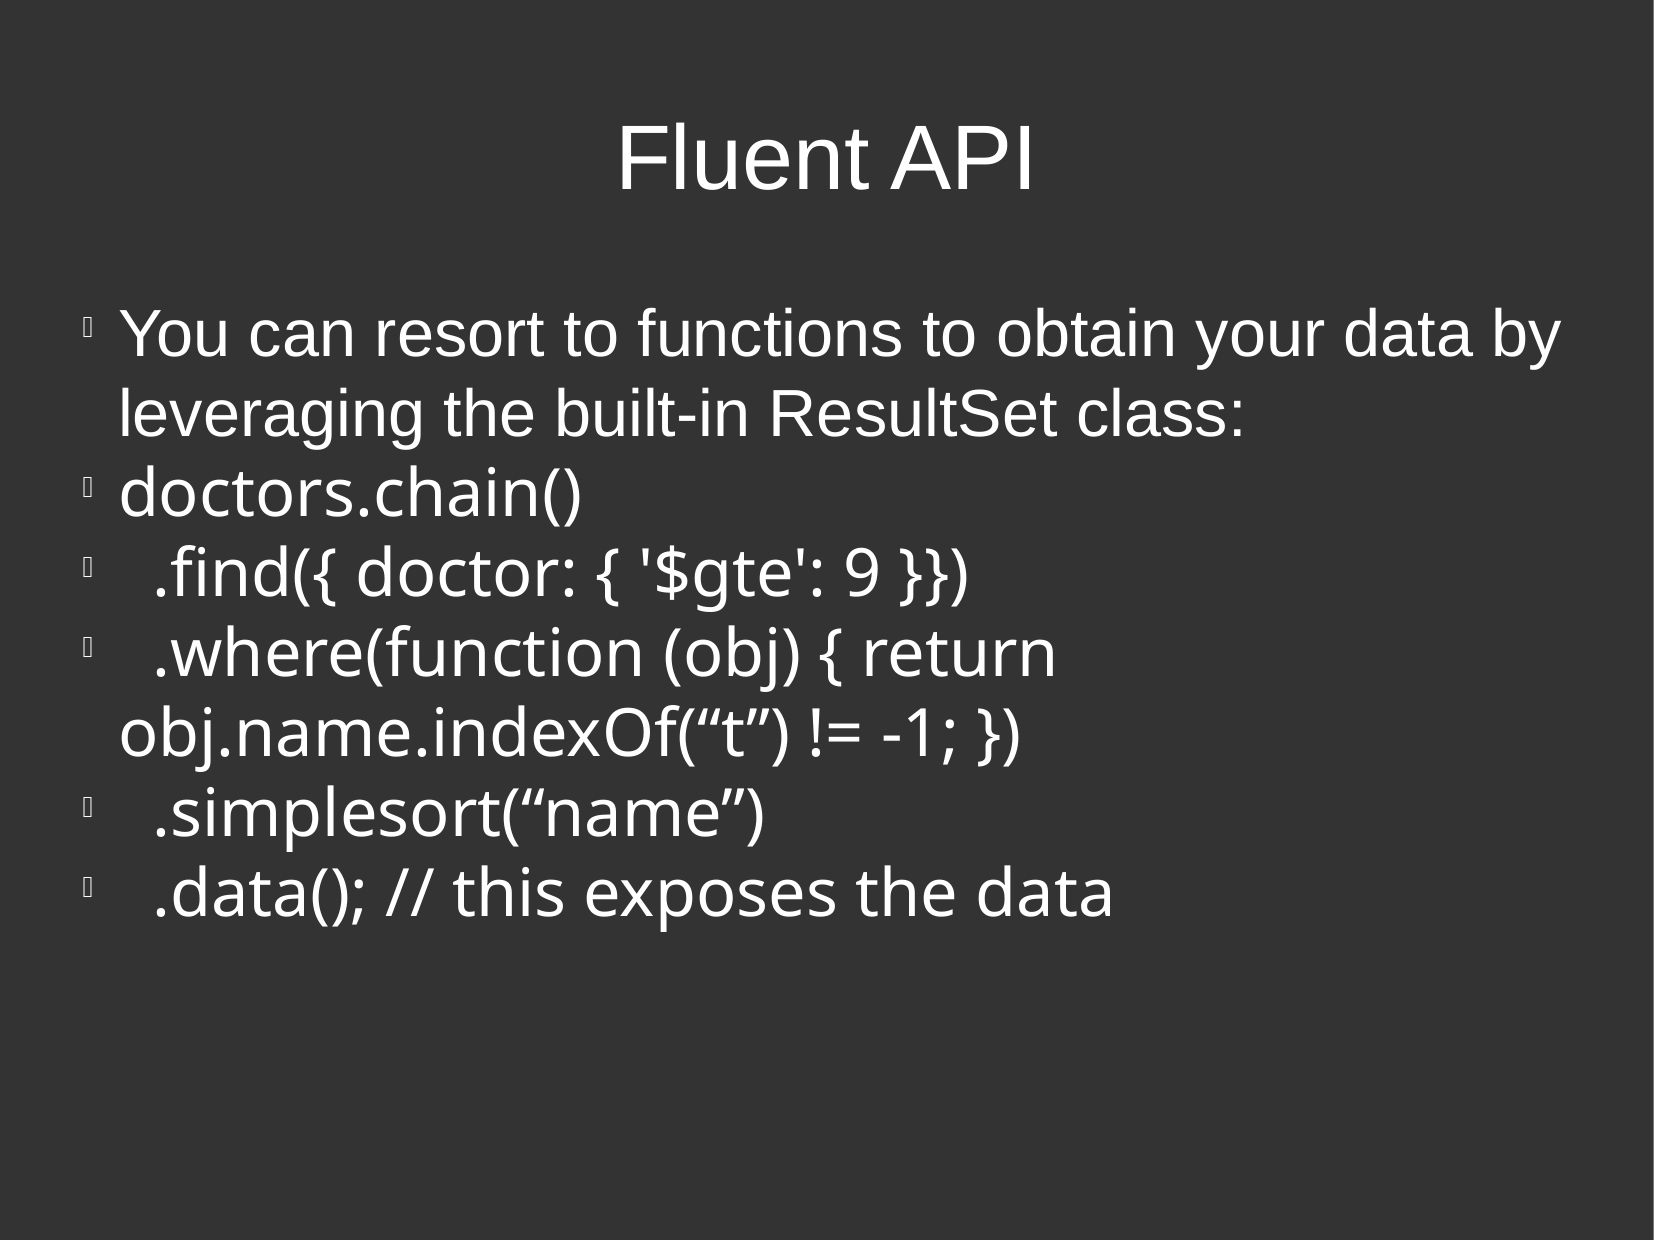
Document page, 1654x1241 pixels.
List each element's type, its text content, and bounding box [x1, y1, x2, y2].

text_box You can resort to functions to obtain your data by leveraging the built-in ResultSet class: doctors.chain() .find({ doctor: { '$gte': 9 }}) .where(function (obj) { return obj.name.indexOf(“t”) != -1; }) .simplesort(“name”) .data(); // this exposes the data [82, 290, 1571, 1010]
text_box Fluent API [82, 49, 1571, 257]
